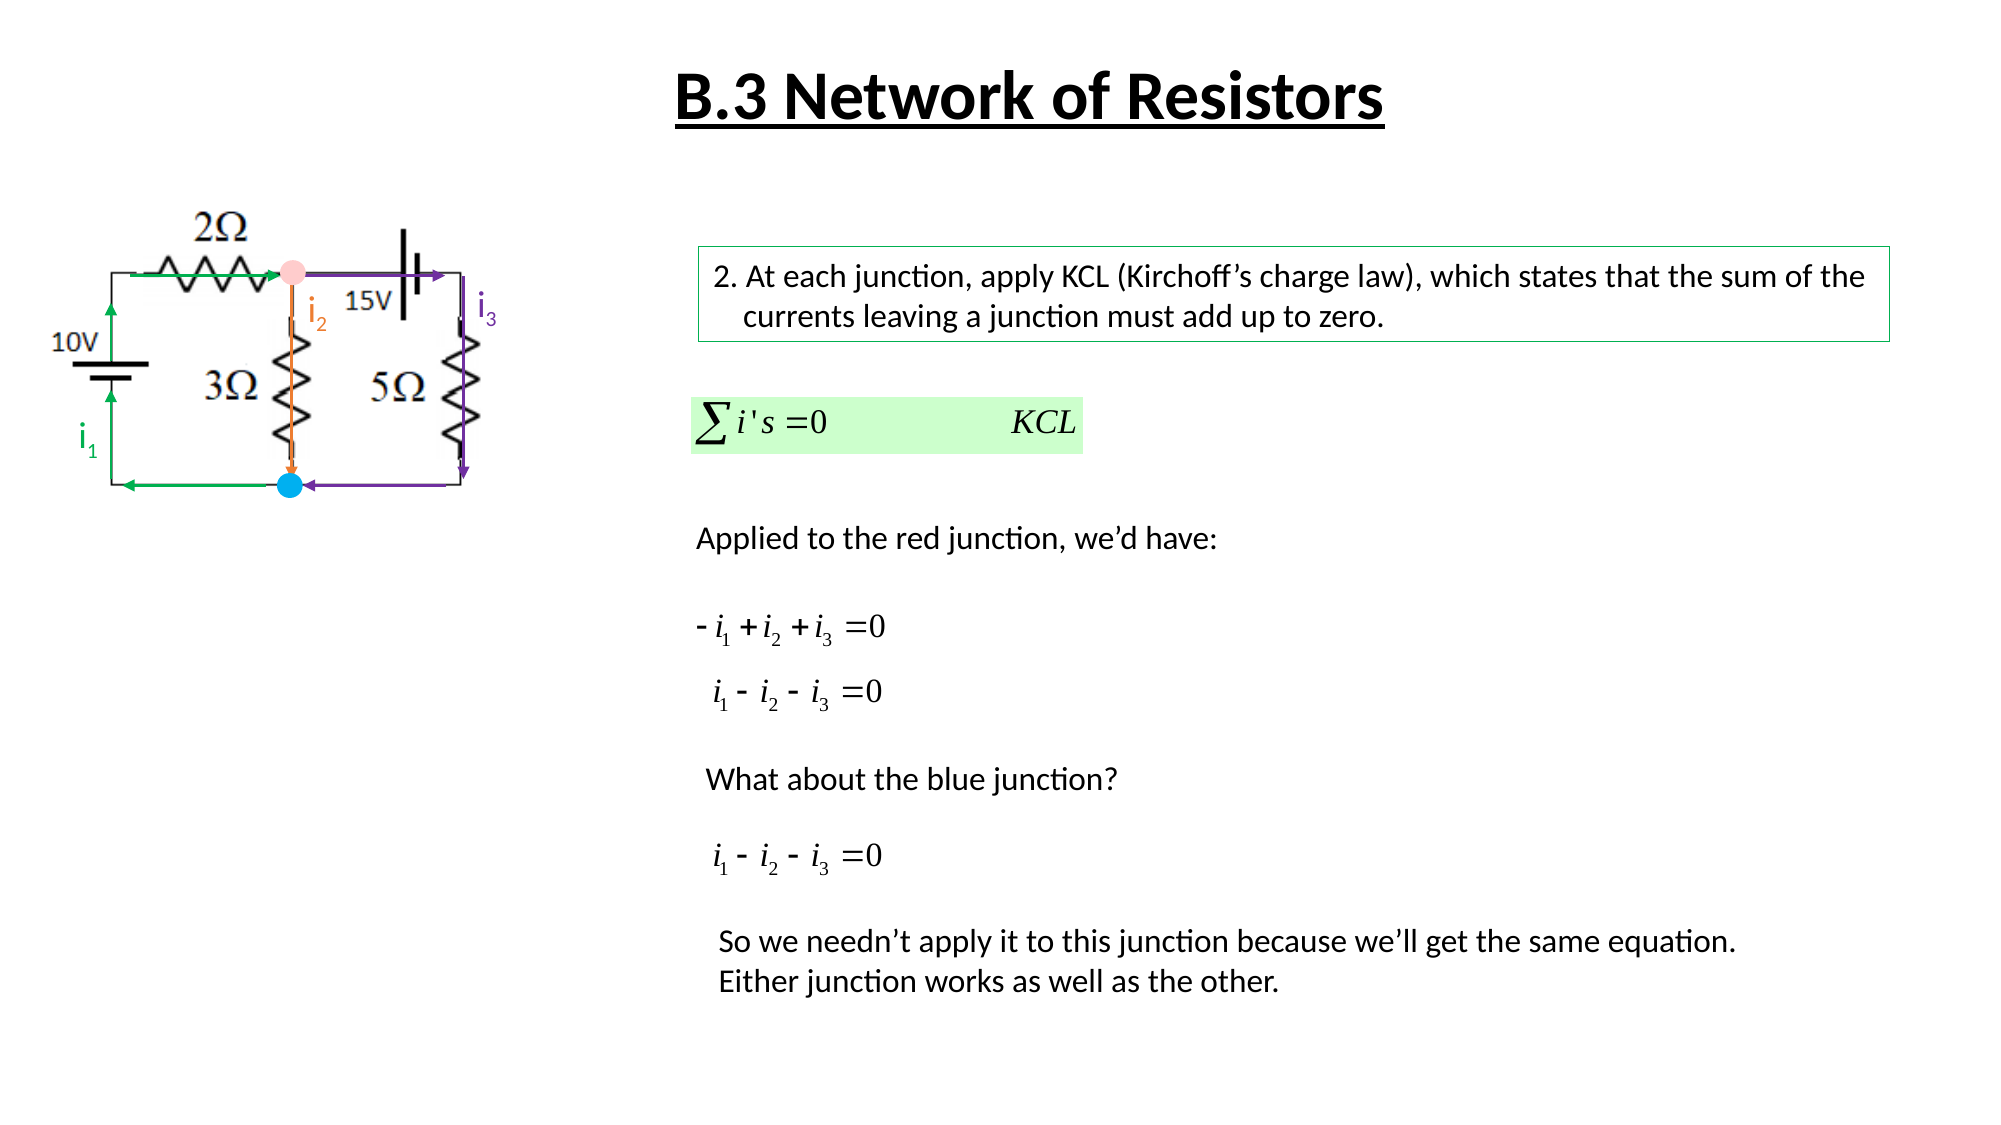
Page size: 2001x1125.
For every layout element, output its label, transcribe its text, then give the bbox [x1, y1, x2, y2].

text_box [708, 832, 887, 884]
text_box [708, 668, 887, 720]
text_box 2. At each junction, apply KCL (Kirchoff’s charge law), which states that the sum of the currents leaving a junction must add up to zero. [698, 246, 1890, 342]
text_box What about the blue junction? [690, 749, 1153, 805]
text_box B.3 Network of Resistors [659, 52, 1410, 150]
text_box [690, 603, 893, 655]
text_box Applied to the red junction, we’d have: [681, 508, 1234, 564]
text_box So we needn’t apply it to this junction because we’ll get the same equation. Either junction works as well as the other. [703, 911, 1769, 1007]
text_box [42, 200, 529, 536]
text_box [690, 396, 1083, 455]
